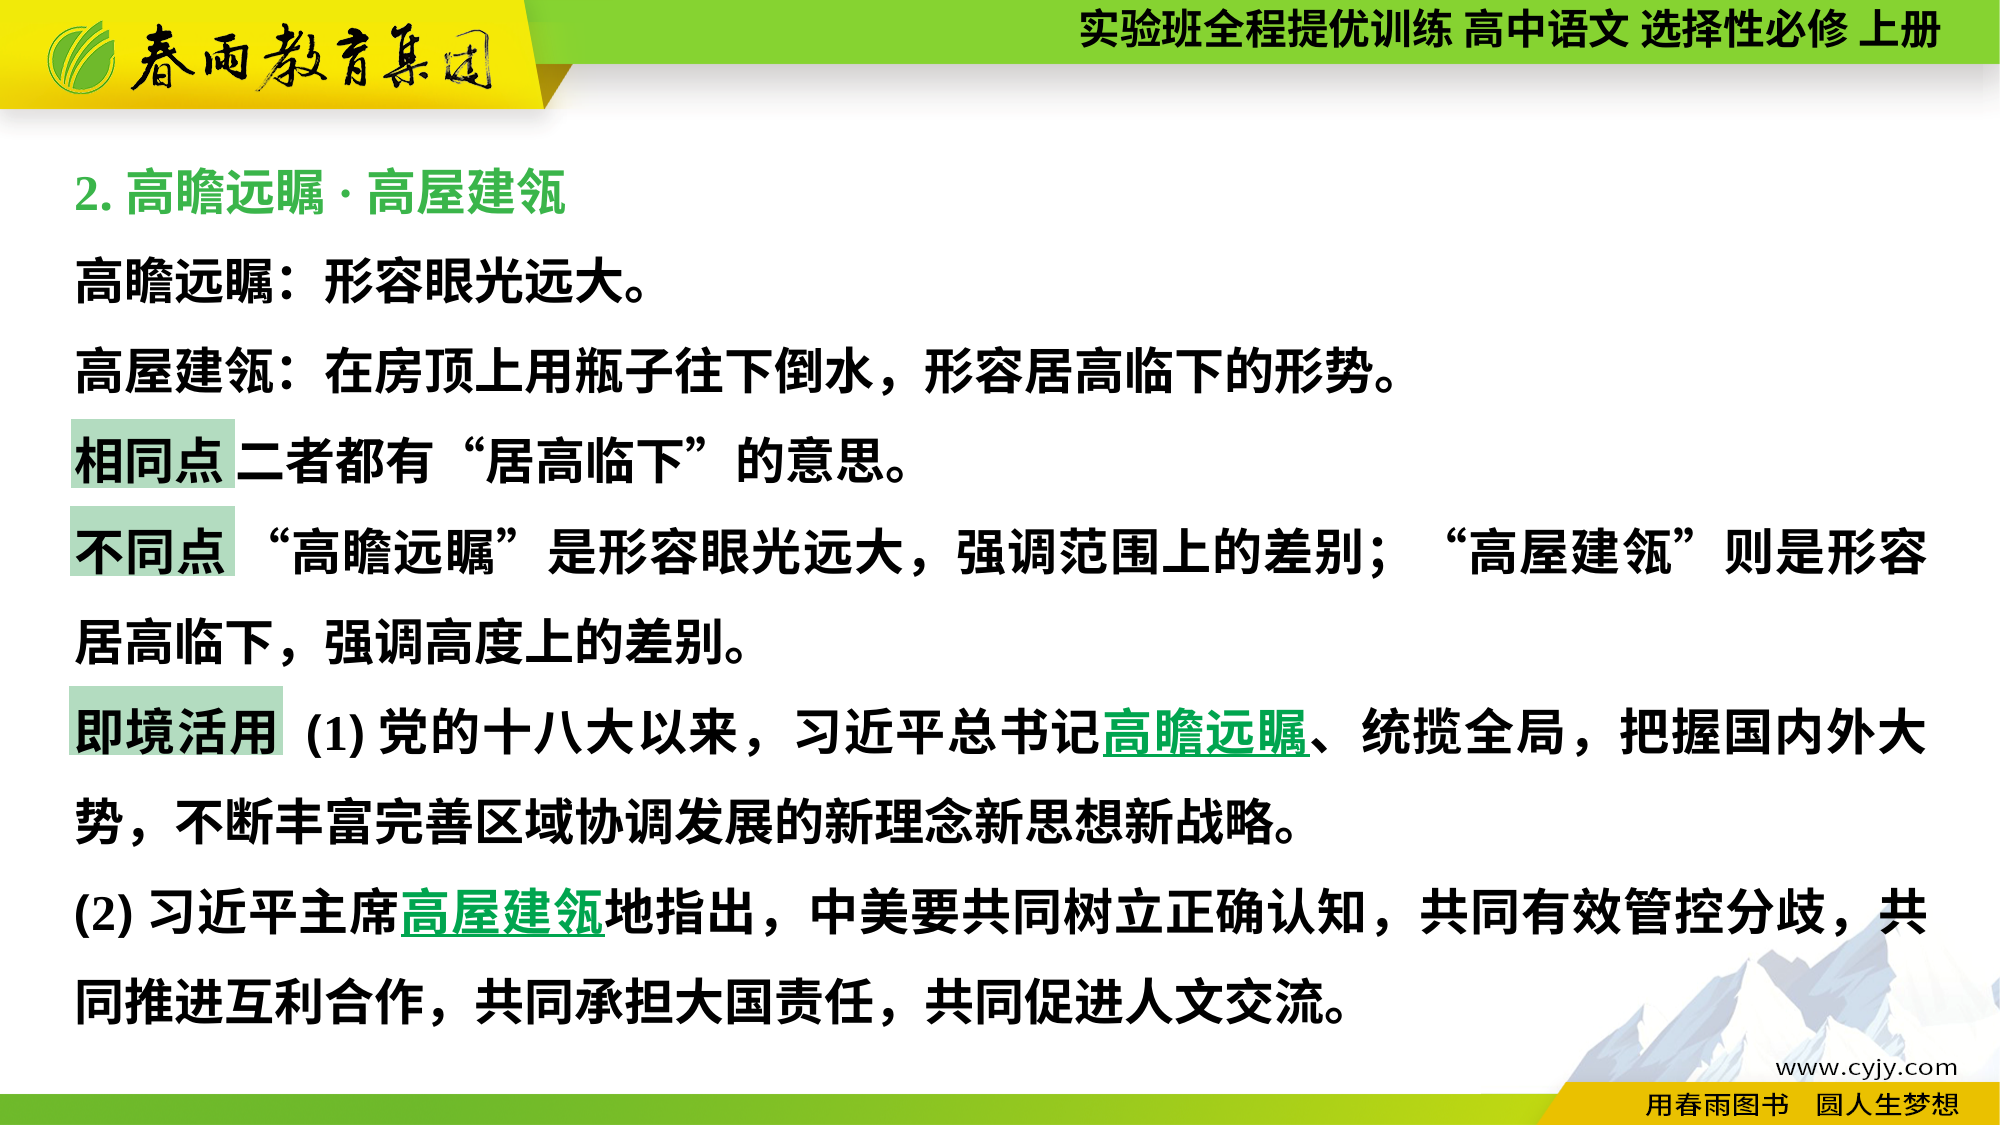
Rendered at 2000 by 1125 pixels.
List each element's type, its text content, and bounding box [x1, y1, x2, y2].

list 2.高瞻远瞩·高屋建瓴 高瞻远瞩：形容眼光远大。 高屋建瓴：在房顶上用瓶子往下倒水，形容居高临下的形势。 相同点 二者都有“居高临下”的意思。 不同点 “高瞻远瞩”是形容眼光远大，强调范围上的差别；“高屋建瓴”则是形容居高临下，强调高度上的差别。 即境活用 (1)党的十八大以来，习近平总书记高瞻远瞩、统揽全局，把握国内外大势，不断丰富完善区域协调发展的新理念新思想新战略。 (2)习近平主席高屋建瓴地指出，中美要共同树立正确认知，共同有效管控分歧，共同推进互利合作，共同承担大国责任，共同促进人文交流。 [59, 122, 1944, 1082]
picture [0, 0, 2000, 1125]
